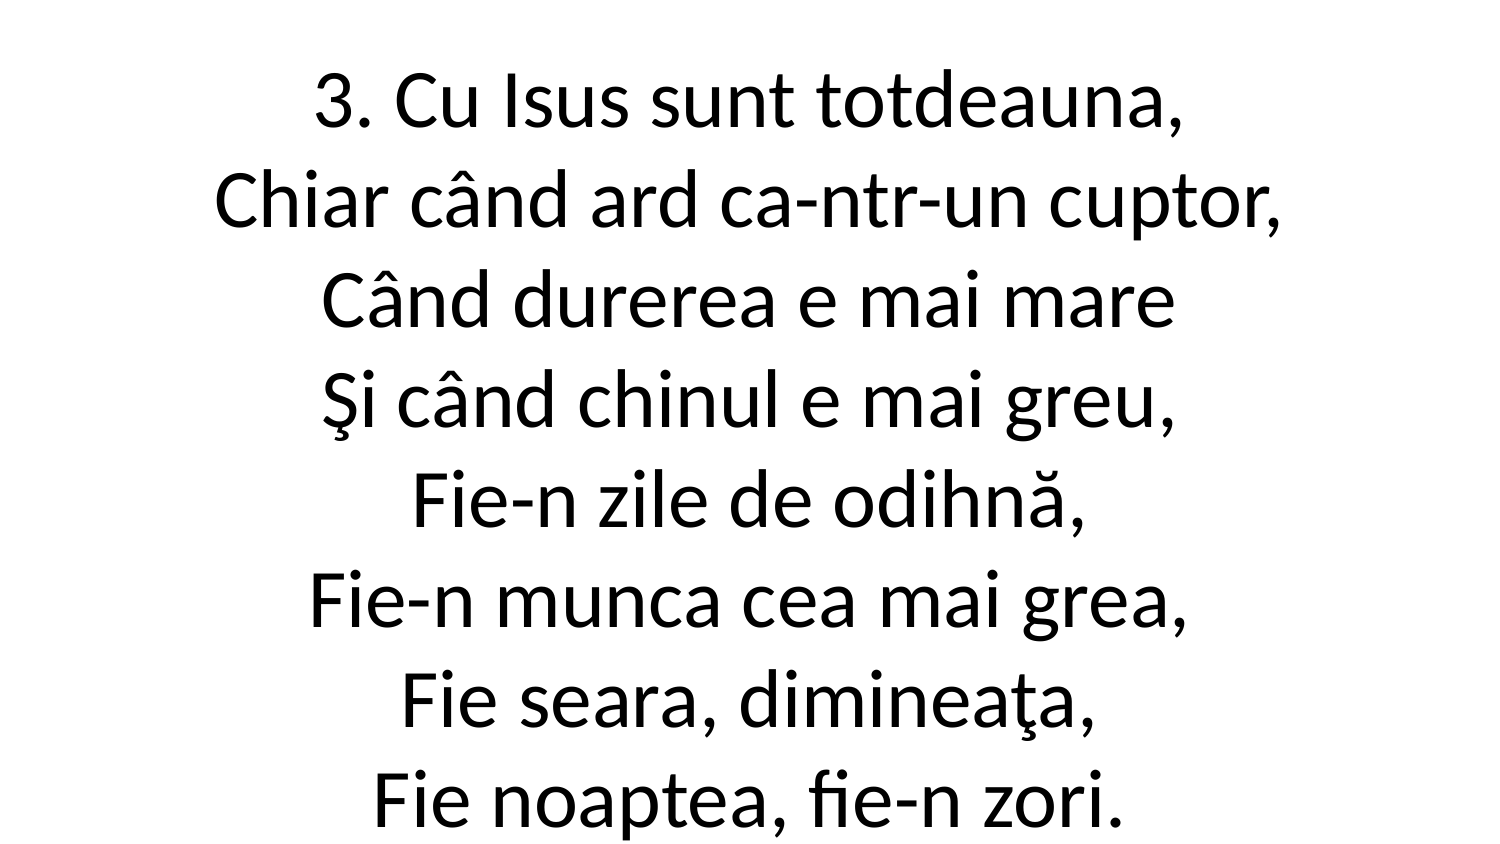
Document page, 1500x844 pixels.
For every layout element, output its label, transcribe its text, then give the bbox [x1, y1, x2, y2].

text_box 3. Cu Isus sunt totdeauna, Chiar când ard ca-ntr-un cuptor, Când durerea e mai mare Şi când chinul e mai greu, Fie-n zile de odihnă, Fie-n munca cea mai grea, Fie seara, dimineaţa, Fie noaptea, fie-n zori. [199, 0, 1301, 844]
